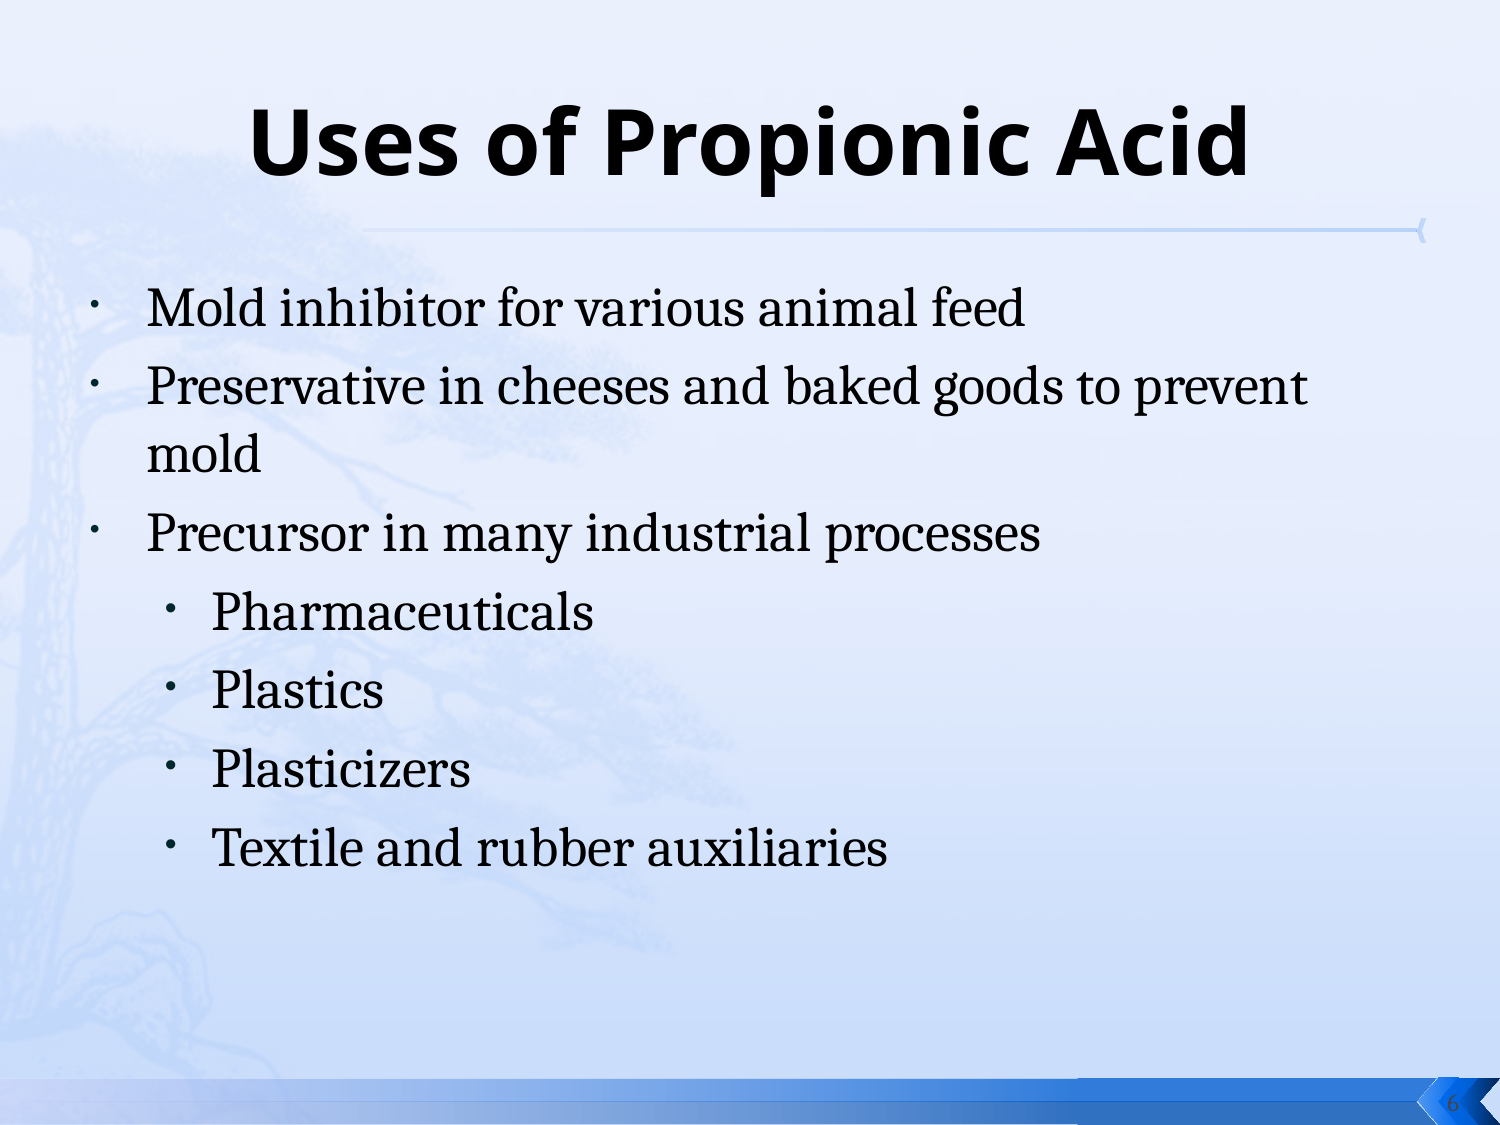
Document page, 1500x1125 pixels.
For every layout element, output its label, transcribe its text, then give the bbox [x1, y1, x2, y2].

list Mold inhibitor for various animal feed Preservative in cheeses and baked goods to prevent mold Precursor in many industrial processes Pharmaceuticals Plastics Plasticizers Textile and rubber auxiliaries [75, 262, 1425, 1005]
slide_number 6 [1406, 1077, 1500, 1125]
title Uses of Propionic Acid [75, 45, 1425, 233]
